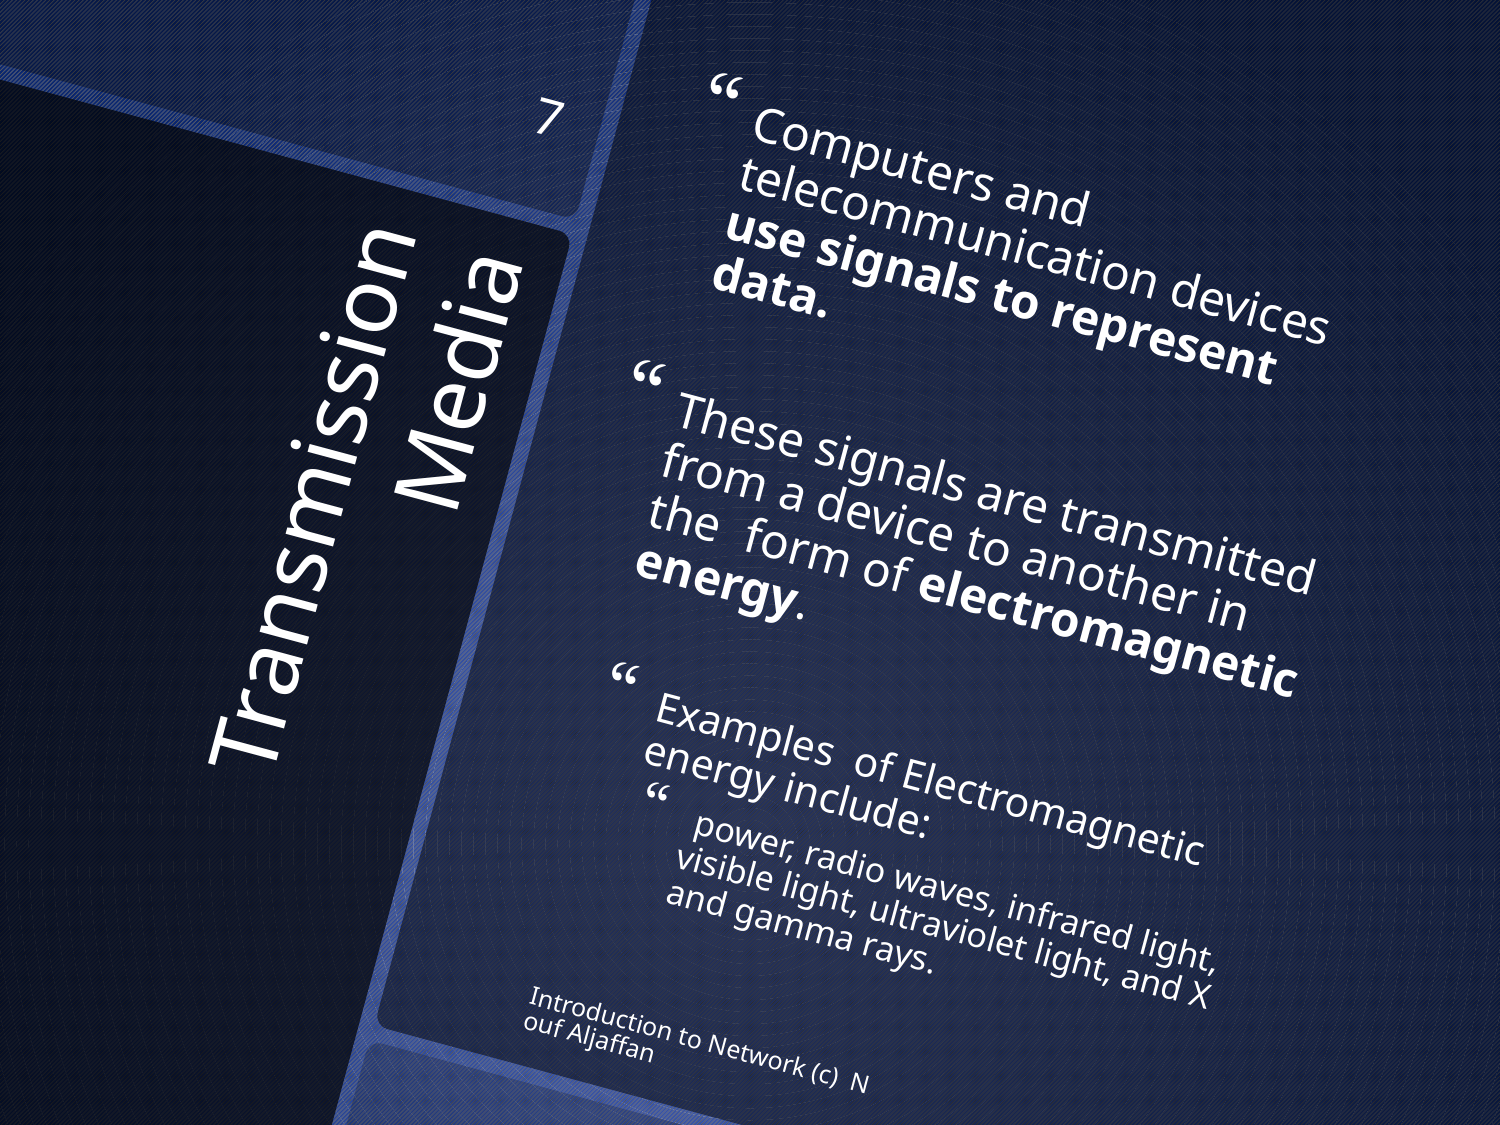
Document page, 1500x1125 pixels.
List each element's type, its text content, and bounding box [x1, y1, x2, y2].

footer Introduction to Network (c) Nouf Aljaffan [508, 963, 903, 1123]
list Computers and telecommunication devices use signals to represent data. These signals are transmitted from a device to another in the form of electromagnetic energy. Examples of Electromagnetic energy include: power, radio waves, infrared light, visible light, ultraviolet light, and X and gamma rays. [475, 72, 1430, 1076]
title Transmission Media [69, 181, 554, 1056]
slide_number 7 [206, 1, 585, 157]
